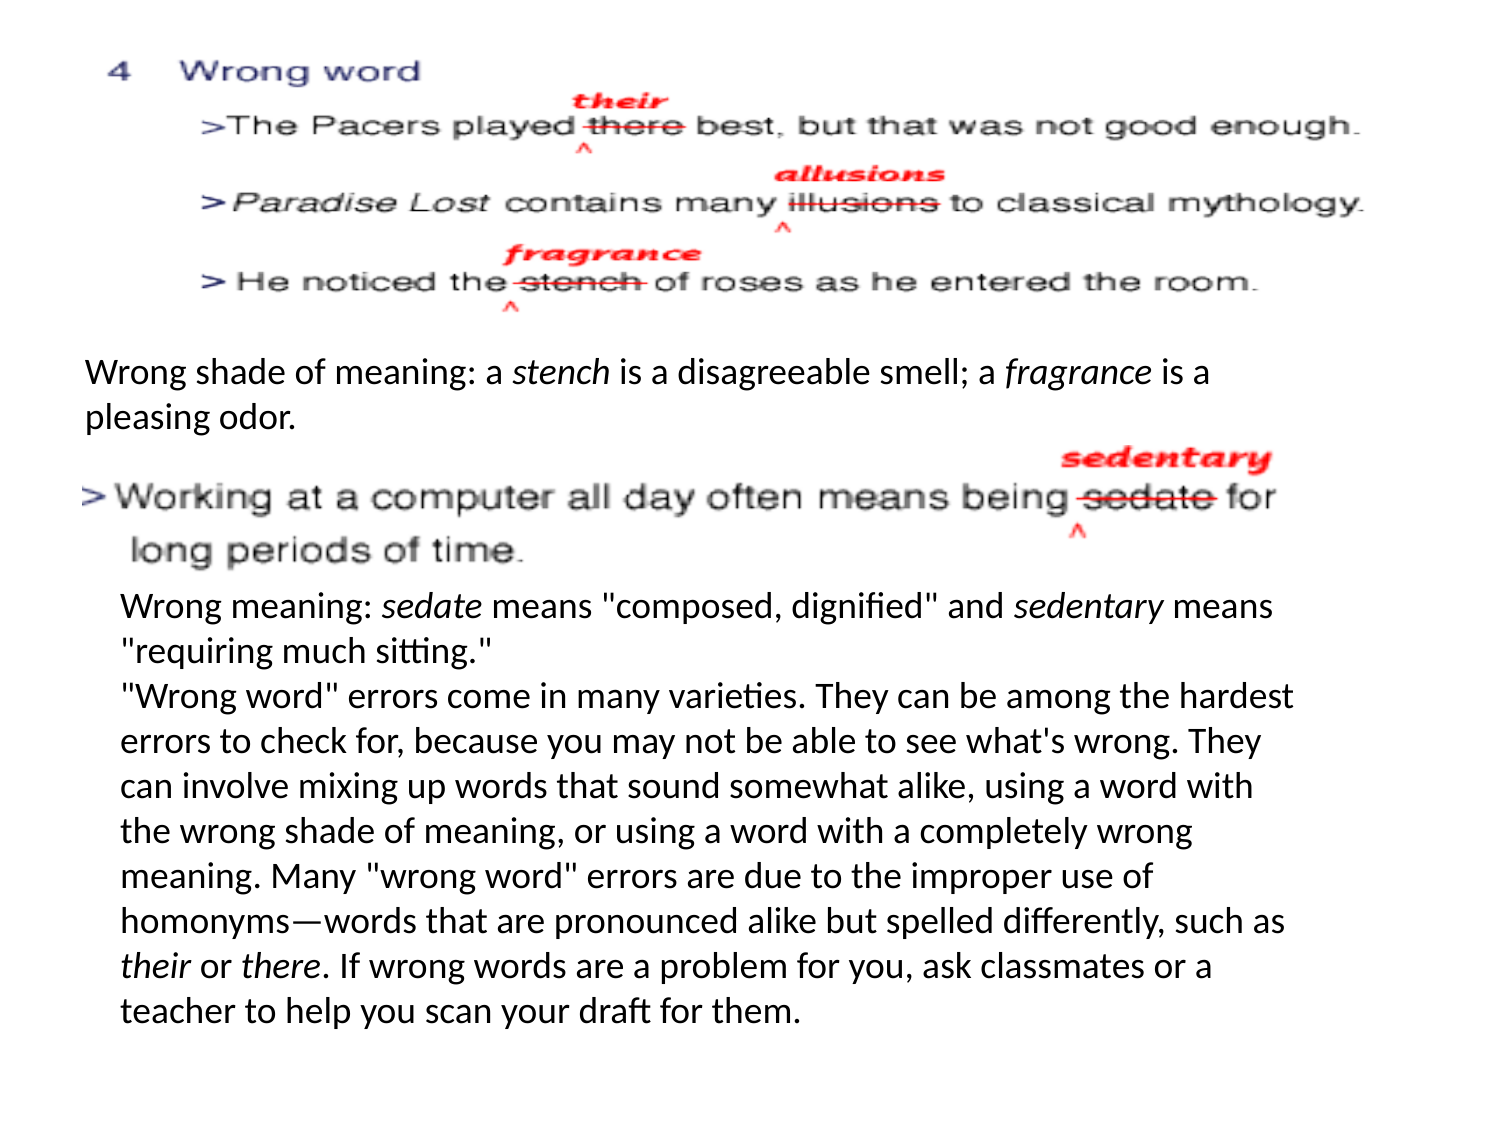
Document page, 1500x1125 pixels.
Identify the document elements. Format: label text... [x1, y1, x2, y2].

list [105, 58, 1372, 317]
picture [81, 445, 1290, 575]
text_box Wrong shade of meaning: a stench is a disagreeable smell; a fragrance is a pleasing odor. [70, 339, 1360, 445]
text_box Wrong meaning: sedate means "composed, dignified" and sedentary means "requiring much sitting." "Wrong word" errors come in many varieties. They can be among the hardest errors to check for, because you may not be able to see what's wrong. They can involve mixing up words that sound somewhat alike, using a word with the wrong shade of meaning, or using a word with a completely wrong meaning. Many "wrong word" errors are due to the improper use of homonyms—words that are pronounced alike but spelled differently, such as their or there. If wrong words are a problem for you, ask classmates or a teacher to help you scan your draft for them. [105, 574, 1325, 1039]
